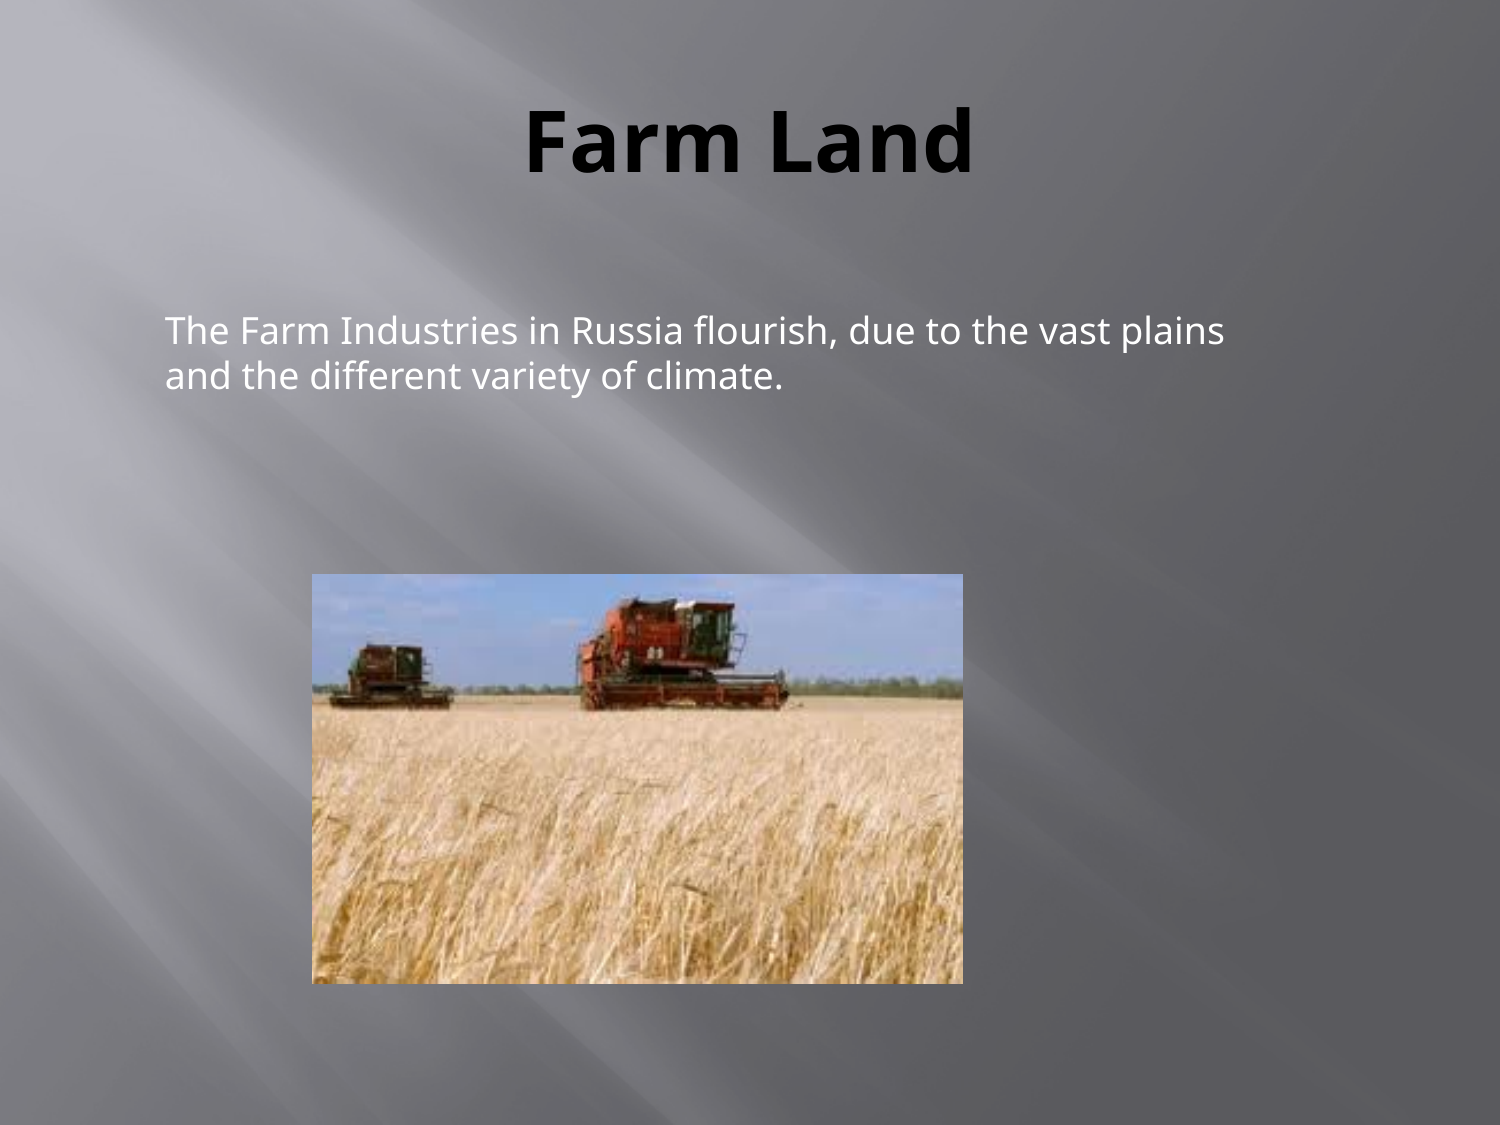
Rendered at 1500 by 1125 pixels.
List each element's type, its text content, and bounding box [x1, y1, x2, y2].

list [312, 574, 963, 985]
title Farm Land [75, 45, 1425, 233]
text_box The Farm Industries in Russia flourish, due to the vast plains and the different variety of climate. [149, 299, 1263, 405]
